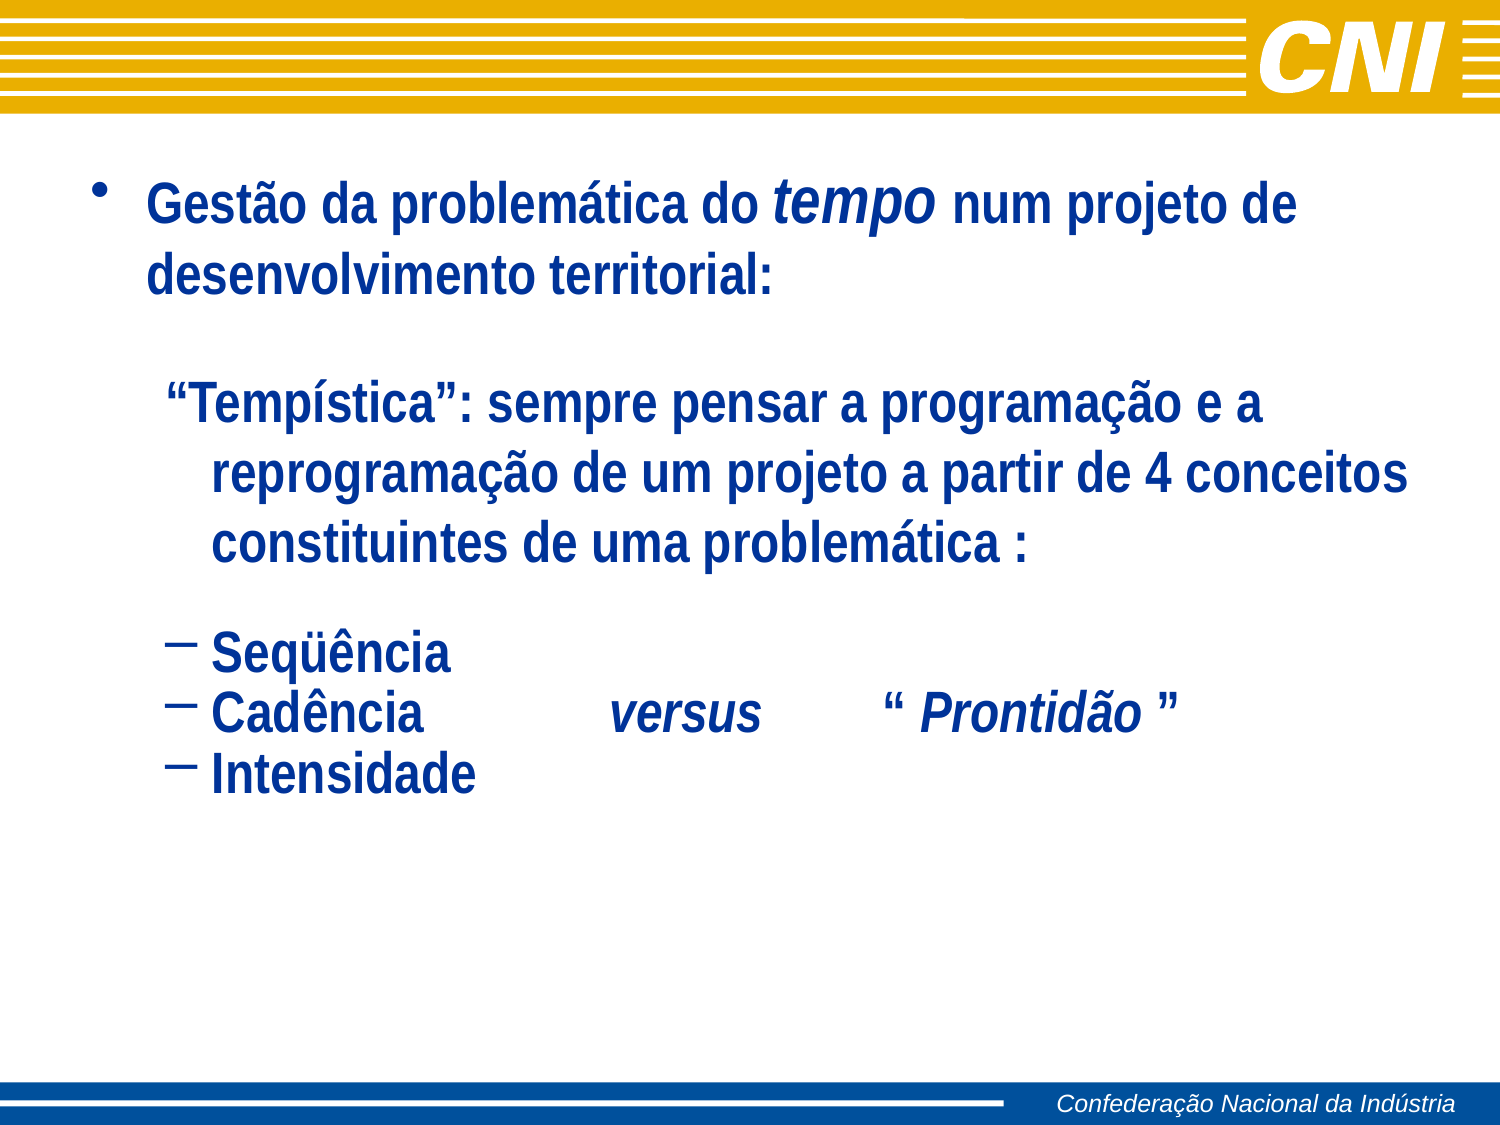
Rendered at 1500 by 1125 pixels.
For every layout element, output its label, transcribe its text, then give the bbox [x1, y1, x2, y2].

list Gestão da problemática do tempo num projeto de desenvolvimento territorial: “Tempística”: sempre pensar a programação e a reprogramação de um projeto a partir de 4 conceitos constituintes de uma problemática : Seqüência Cadência versus “ Prontidão ” Intensidade [75, 148, 1425, 1004]
